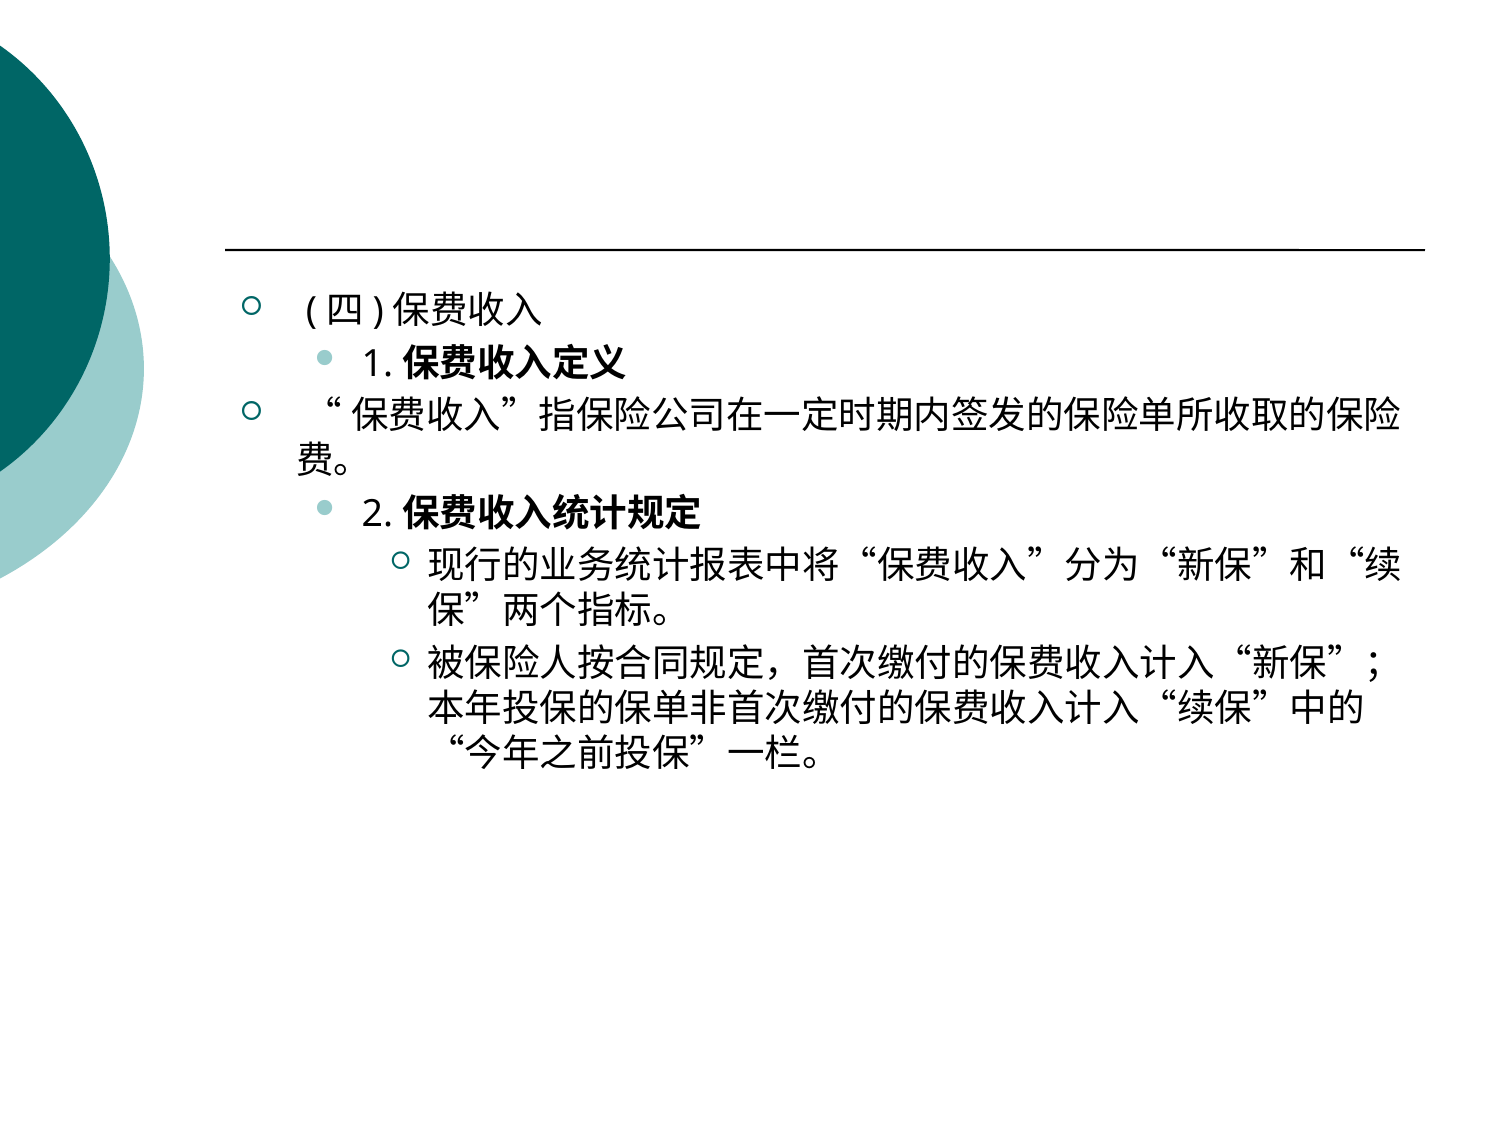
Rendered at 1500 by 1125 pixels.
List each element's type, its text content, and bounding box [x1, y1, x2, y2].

list (四)保费收入 1.保费收入定义 “保费收入”指保险公司在一定时期内签发的保险单所收取的保险费。 2.保费收入统计规定 现行的业务统计报表中将“保费收入”分为“新保”和“续保”两个指标。 被保险人按合同规定，首次缴付的保费收入计入“新保”；本年投保的保单非首次缴付的保费收入计入“续保”中的“今年之前投保”一栏。 [224, 278, 1425, 955]
